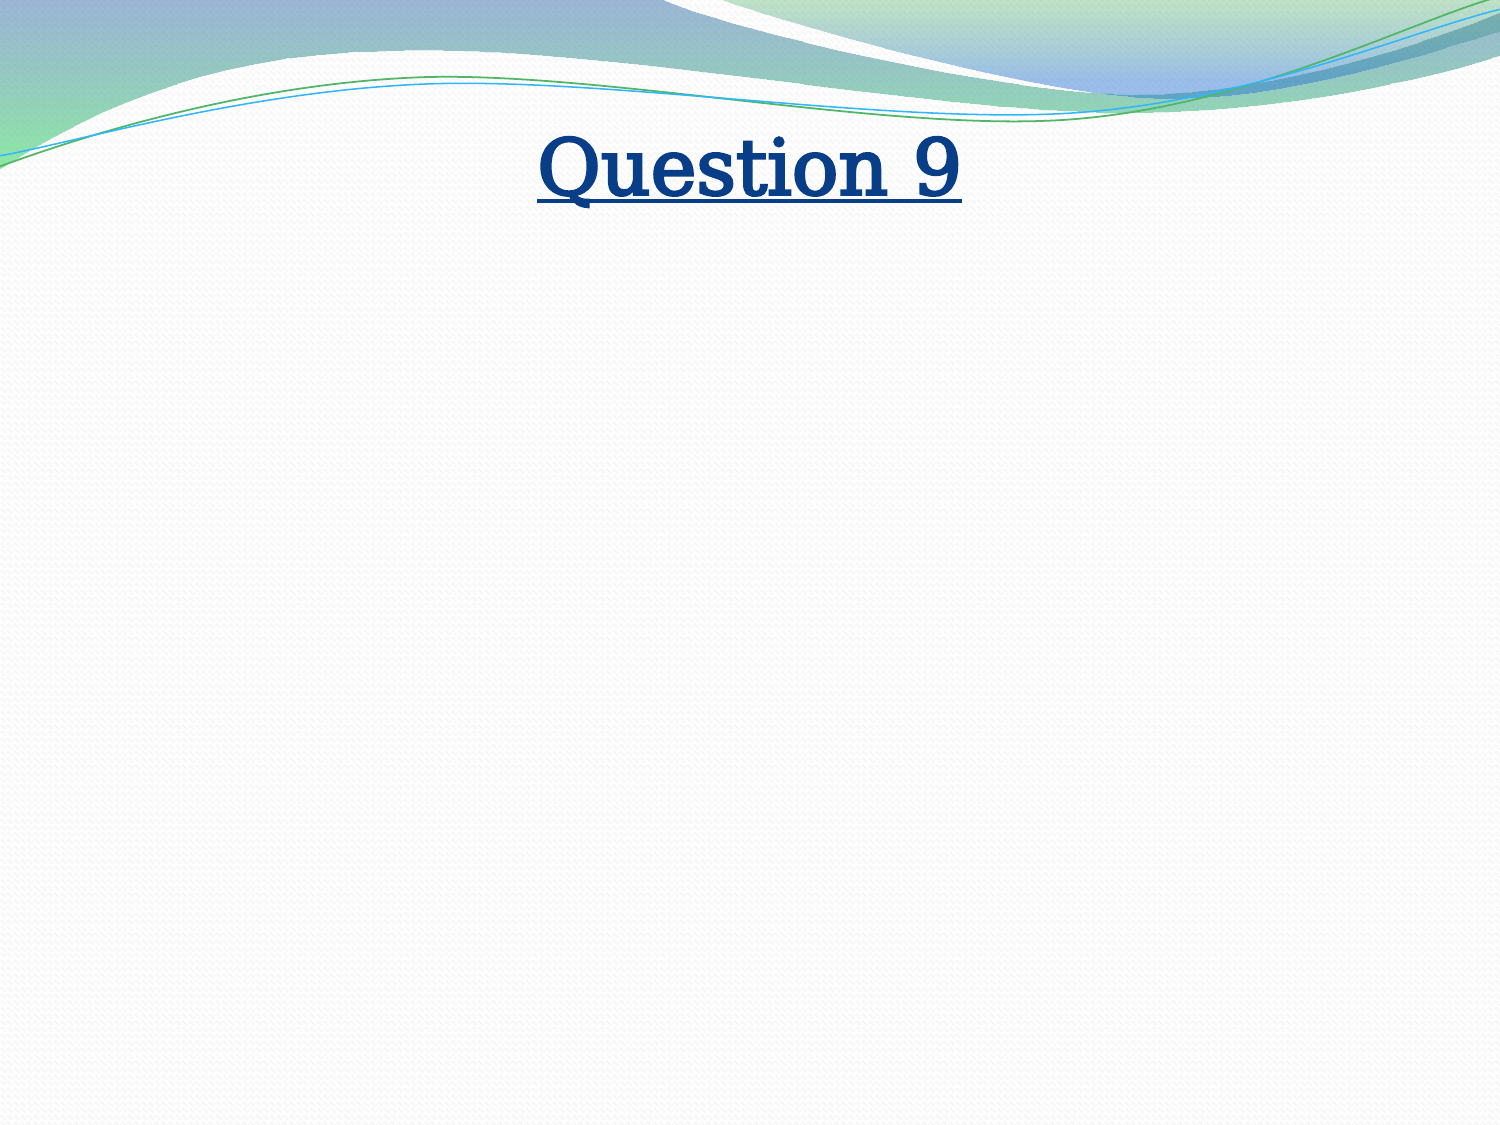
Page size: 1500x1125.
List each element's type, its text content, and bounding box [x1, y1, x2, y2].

title Question 9 [75, 115, 1425, 303]
